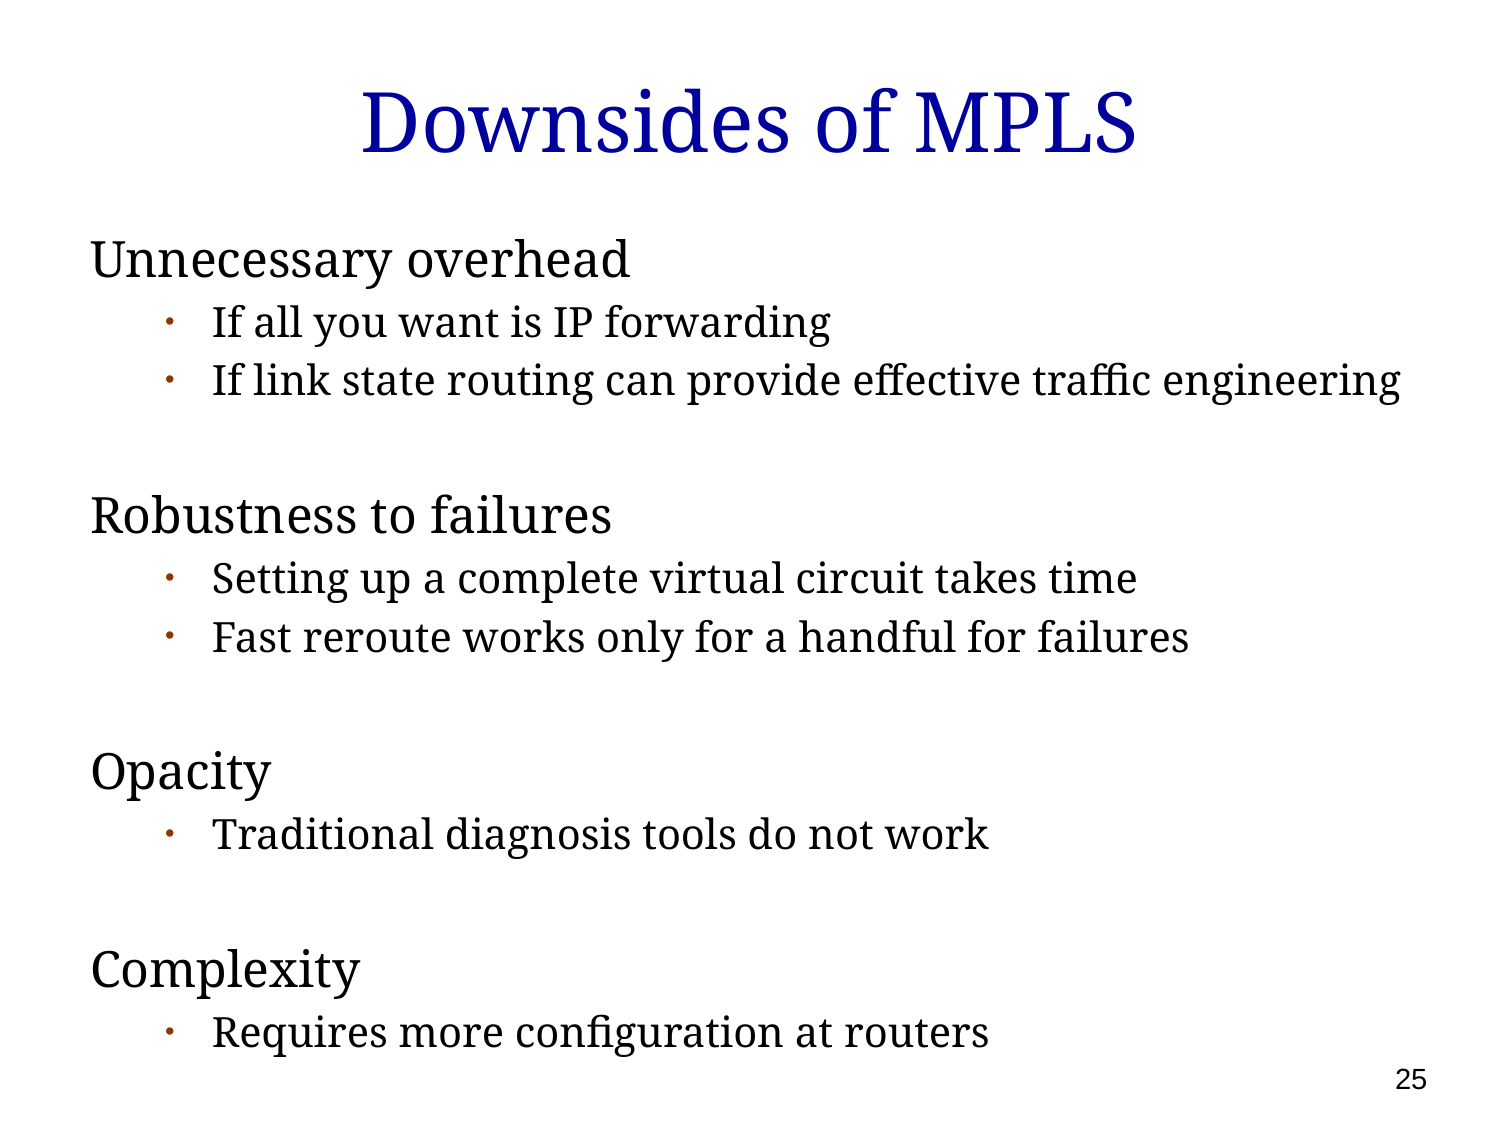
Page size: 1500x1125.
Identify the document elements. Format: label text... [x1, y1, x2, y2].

title Downsides of MPLS [74, 47, 1426, 191]
slide_number 25 [1092, 1024, 1443, 1103]
list Unnecessary overhead If all you want is IP forwarding If link state routing can provide effective traffic engineering Robustness to failures Setting up a complete virtual circuit takes time Fast reroute works only for a handful for failures Opacity Traditional diagnosis tools do not work Complexity Requires more configuration at routers [74, 219, 1451, 1063]
